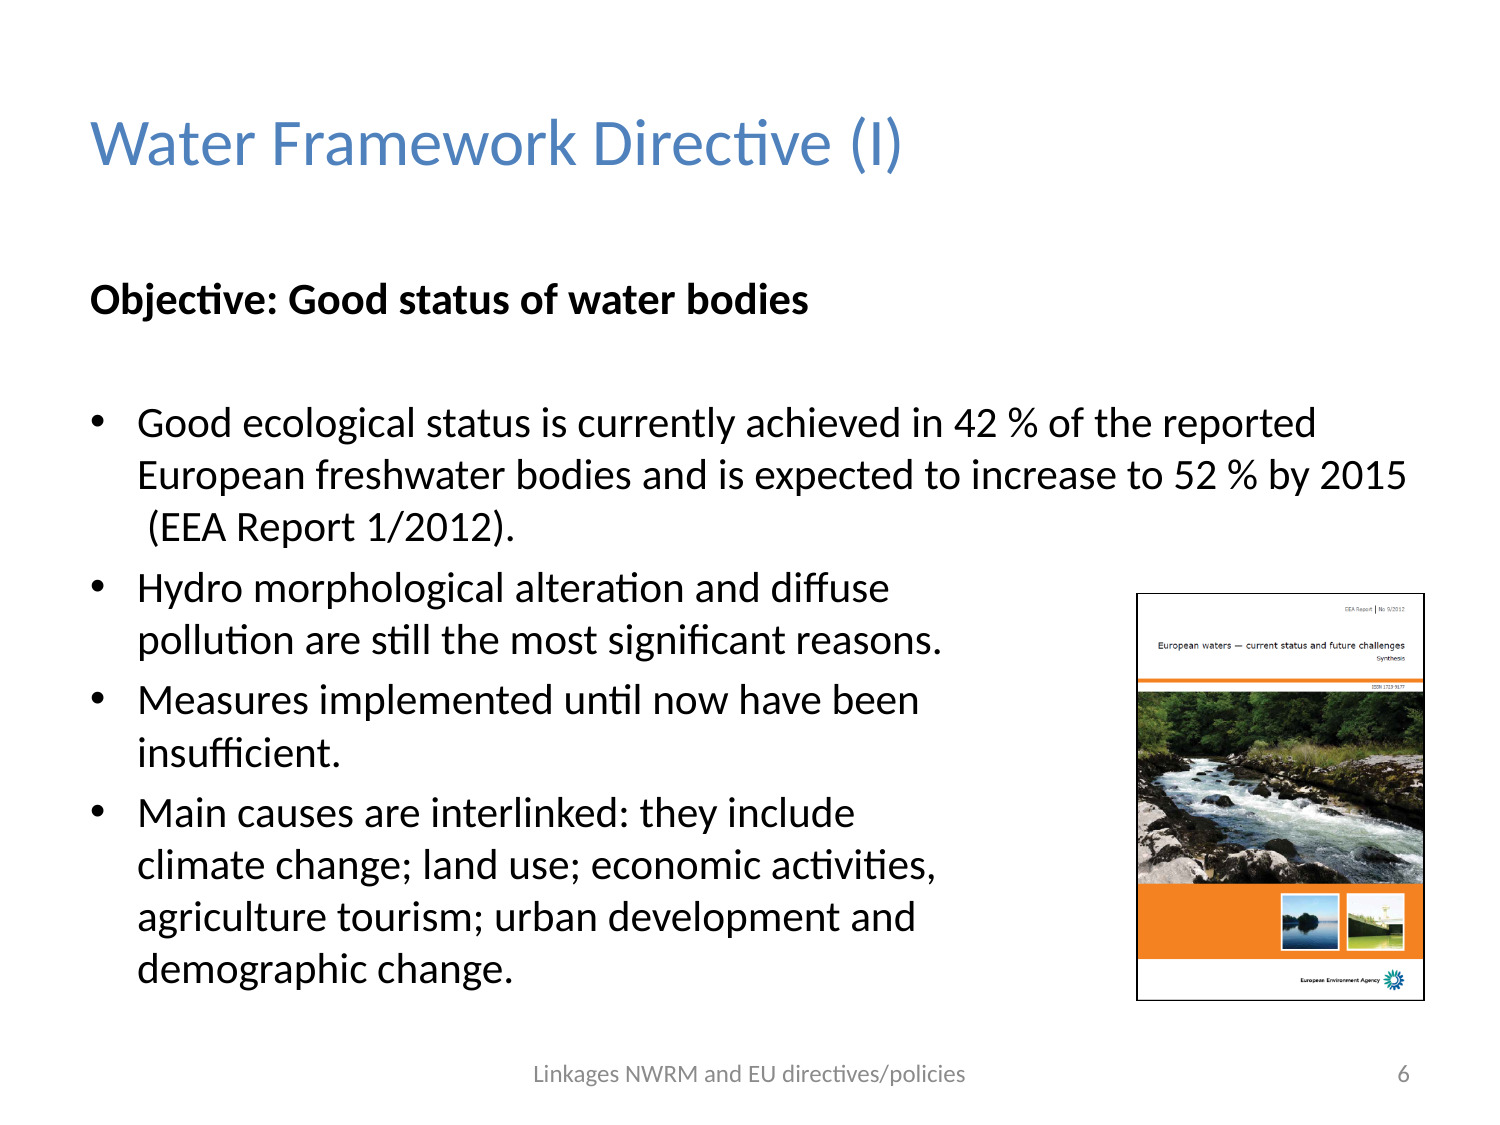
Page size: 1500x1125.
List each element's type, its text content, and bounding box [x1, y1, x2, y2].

list Objective: Good status of water bodies Good ecological status is currently achieved in 42 % of the reported European freshwater bodies and is expected to increase to 52 % by 2015 (EEA Report 1/2012). Hydro morphological alteration and diffuse pollution are still the most significant reasons. Measures implemented until now have been insufficient. Main causes are interlinked: they include climate change; land use; economic activities, agriculture tourism; urban development and demographic change. [75, 262, 1425, 1005]
title Water Framework Directive (I) [75, 45, 1425, 233]
footer Linkages NWRM and EU directives/policies [512, 1042, 988, 1103]
picture [1137, 593, 1424, 1000]
slide_number 6 [1074, 1042, 1425, 1103]
